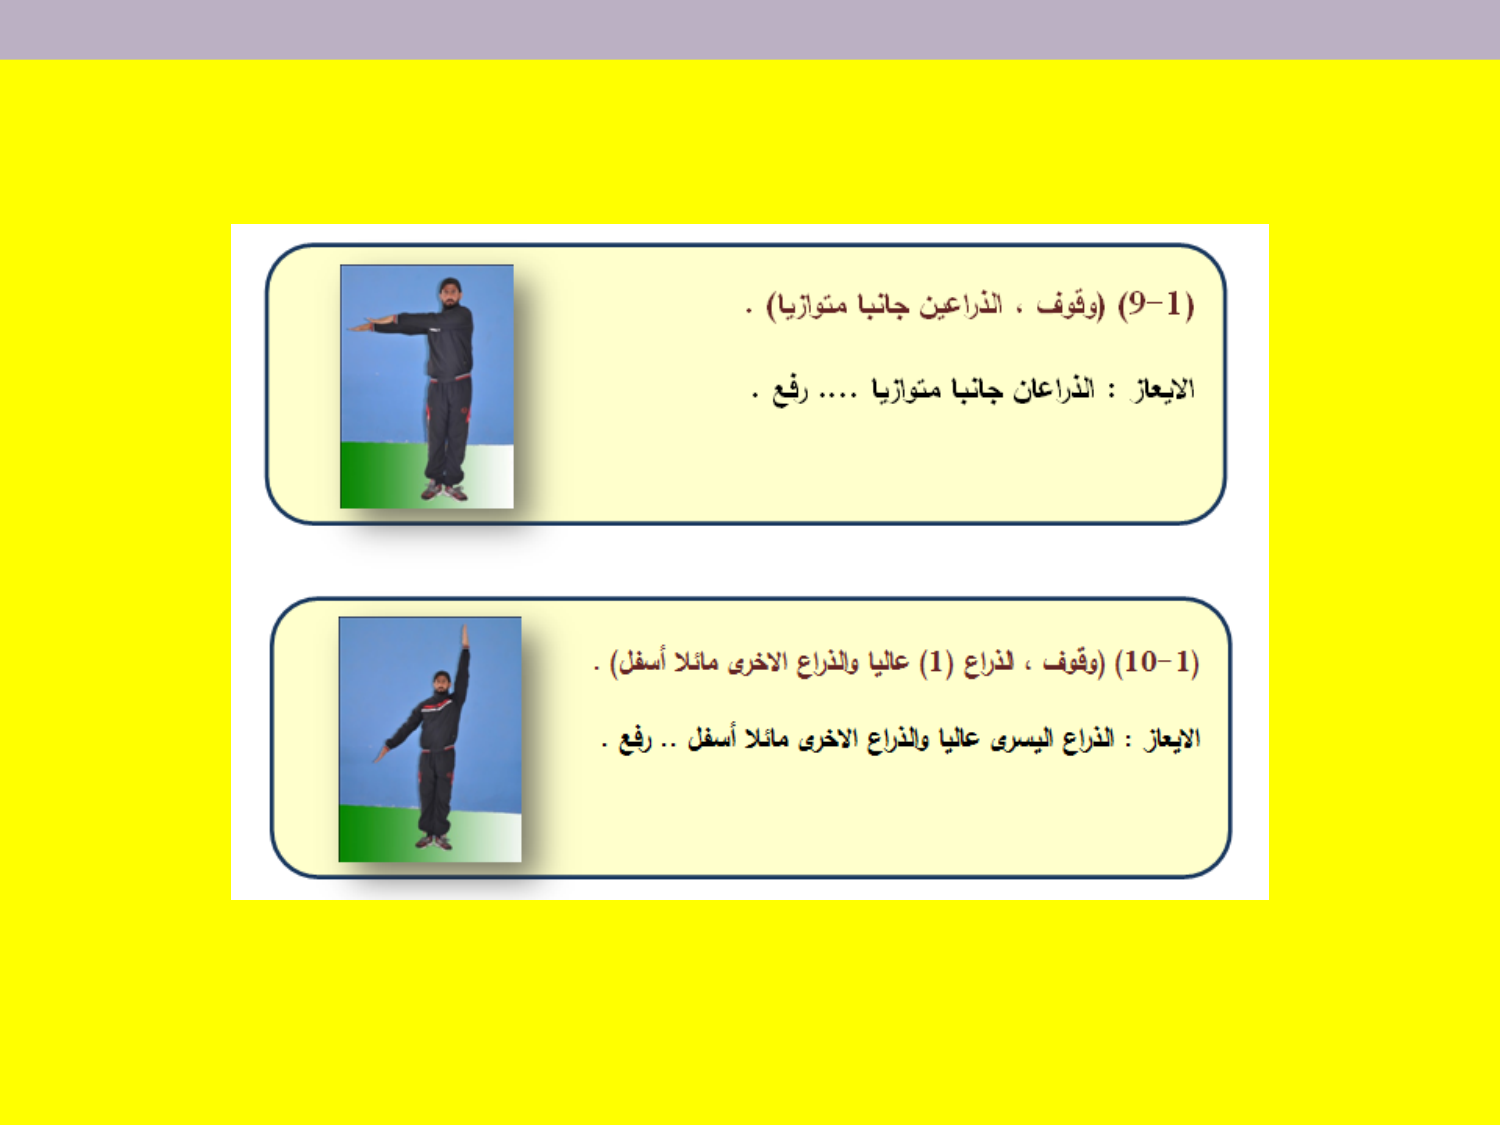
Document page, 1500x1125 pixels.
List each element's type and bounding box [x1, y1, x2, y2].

picture [230, 224, 1269, 901]
text_box [0, 0, 1500, 60]
